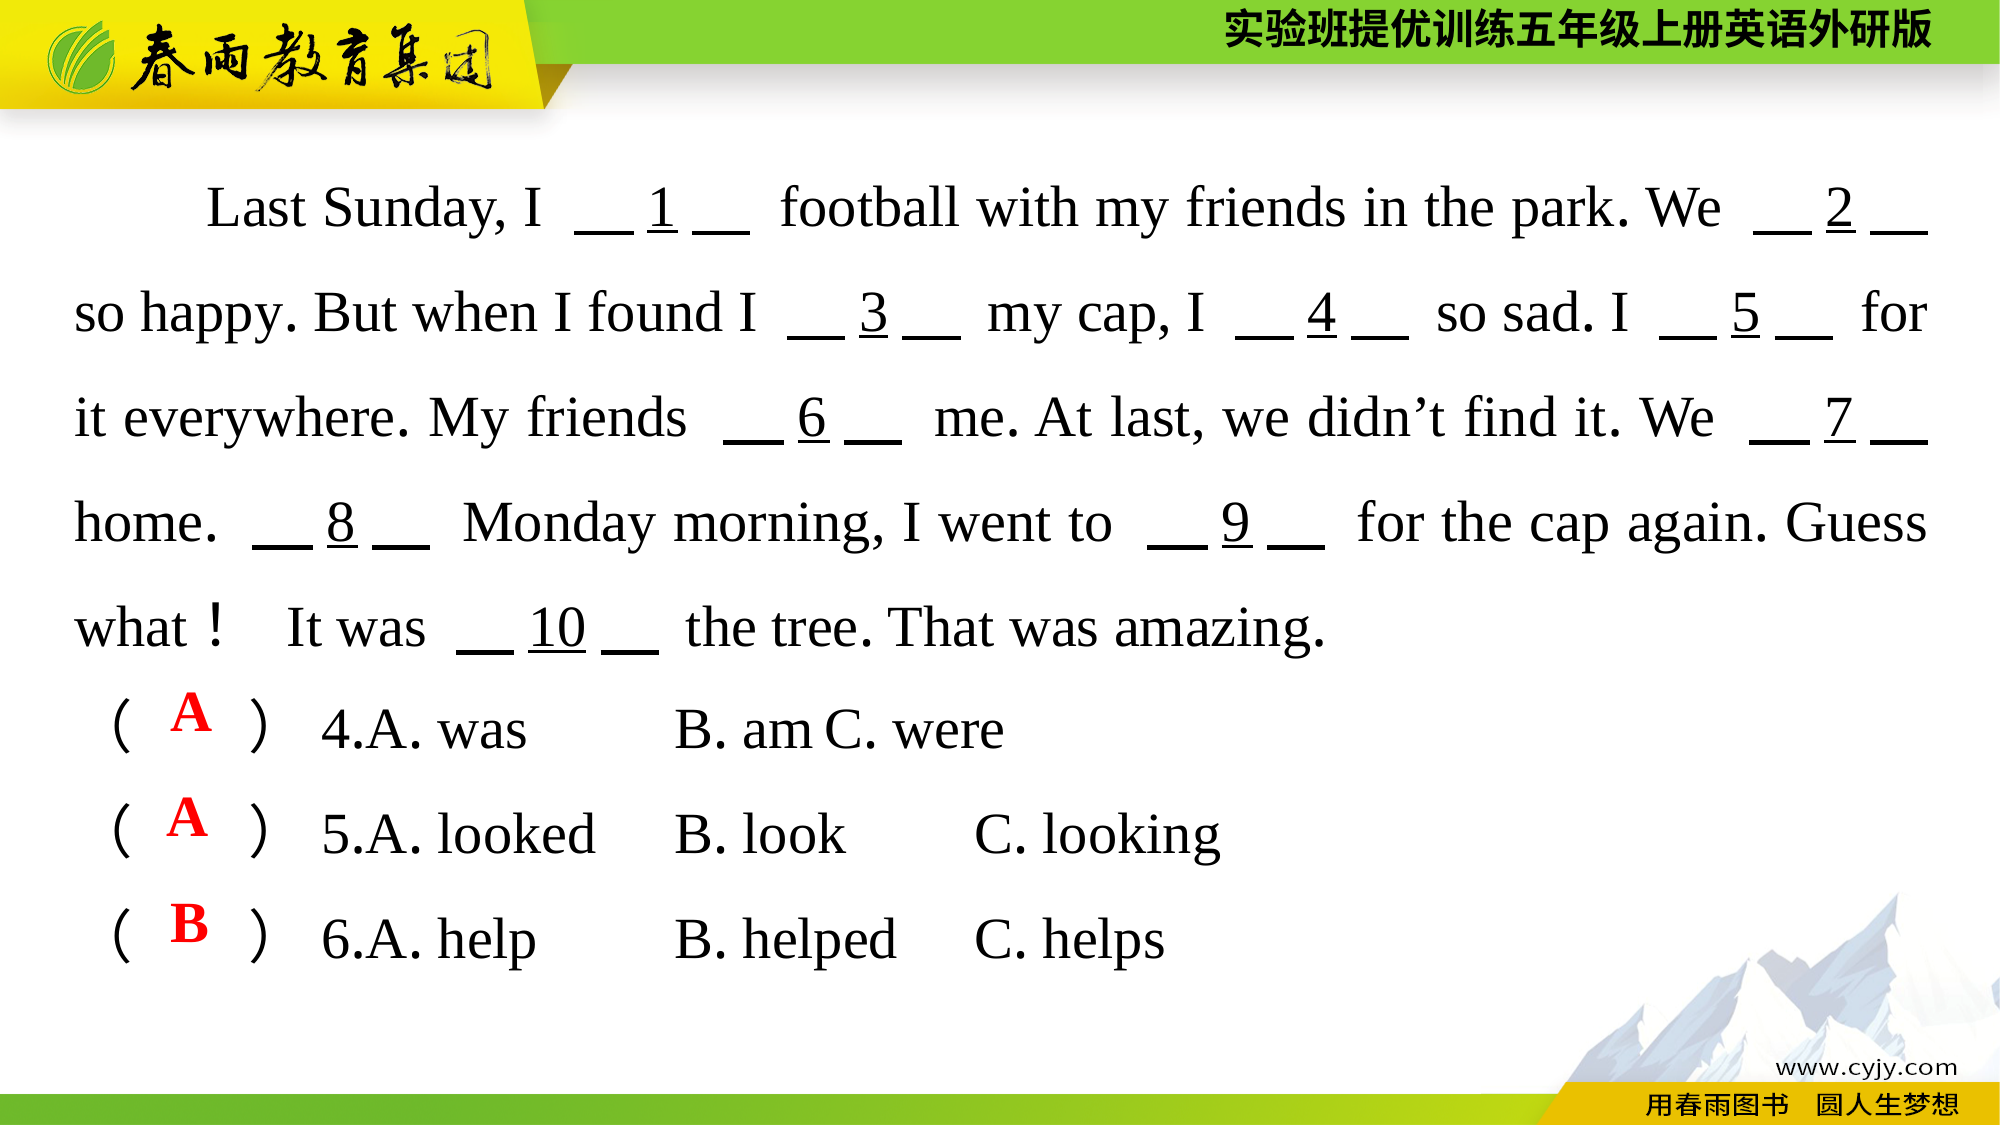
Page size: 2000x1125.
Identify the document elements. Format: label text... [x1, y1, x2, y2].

text_box A [155, 665, 228, 750]
picture [0, 0, 2000, 1125]
text_box （ ）4.A. was B. am C. were （ ）5.A. looked B. look C. looking （ ）6.A. help B. helped C. helps [59, 648, 1944, 978]
text_box B [155, 877, 224, 962]
text_box A [151, 770, 224, 856]
list Last Sunday, I 1 football with my friends in the park. We 2 so happy. But when I found I 3 my cap, I 4 so sad. I 5 for it everywhere. My friends 6 me. At last, we didn’t find it. We 7 home. 8 Monday morning, I went to 9 for the cap again. Guess what！ It was 10 the tree. That was amazing. [59, 125, 1944, 648]
